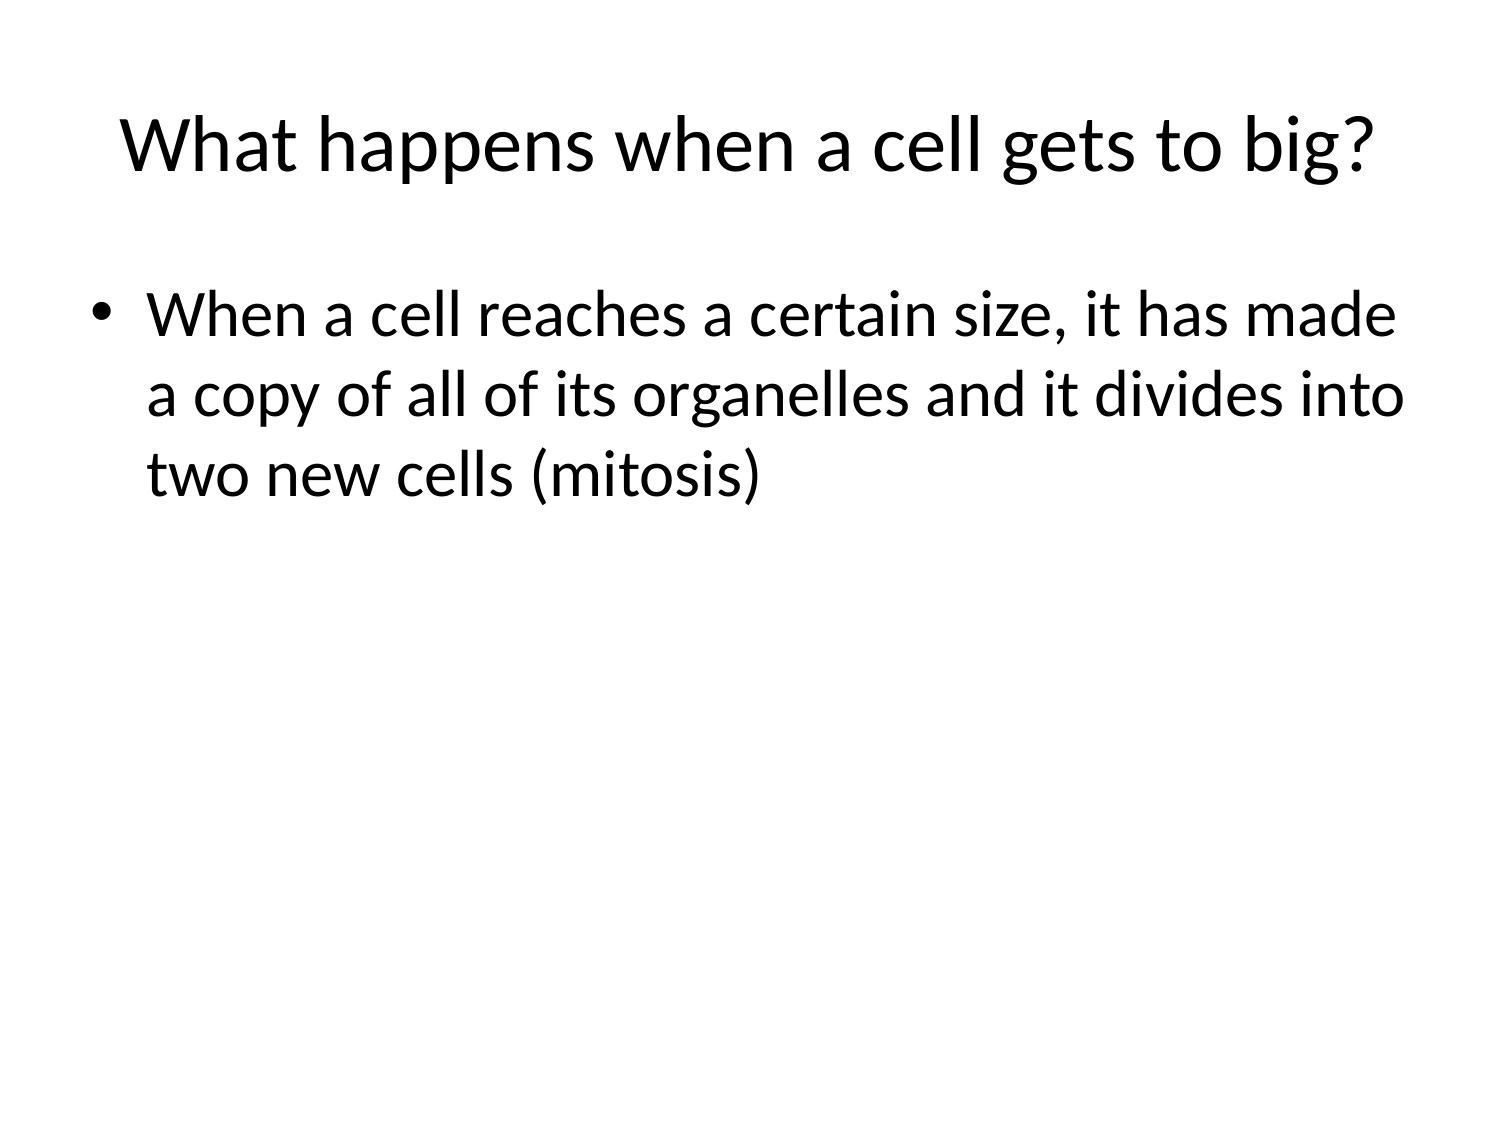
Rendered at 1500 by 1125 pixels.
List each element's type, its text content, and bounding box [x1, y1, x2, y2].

title What happens when a cell gets to big? [75, 45, 1425, 233]
list When a cell reaches a certain size, it has made a copy of all of its organelles and it divides into two new cells (mitosis) [75, 262, 1425, 1005]
